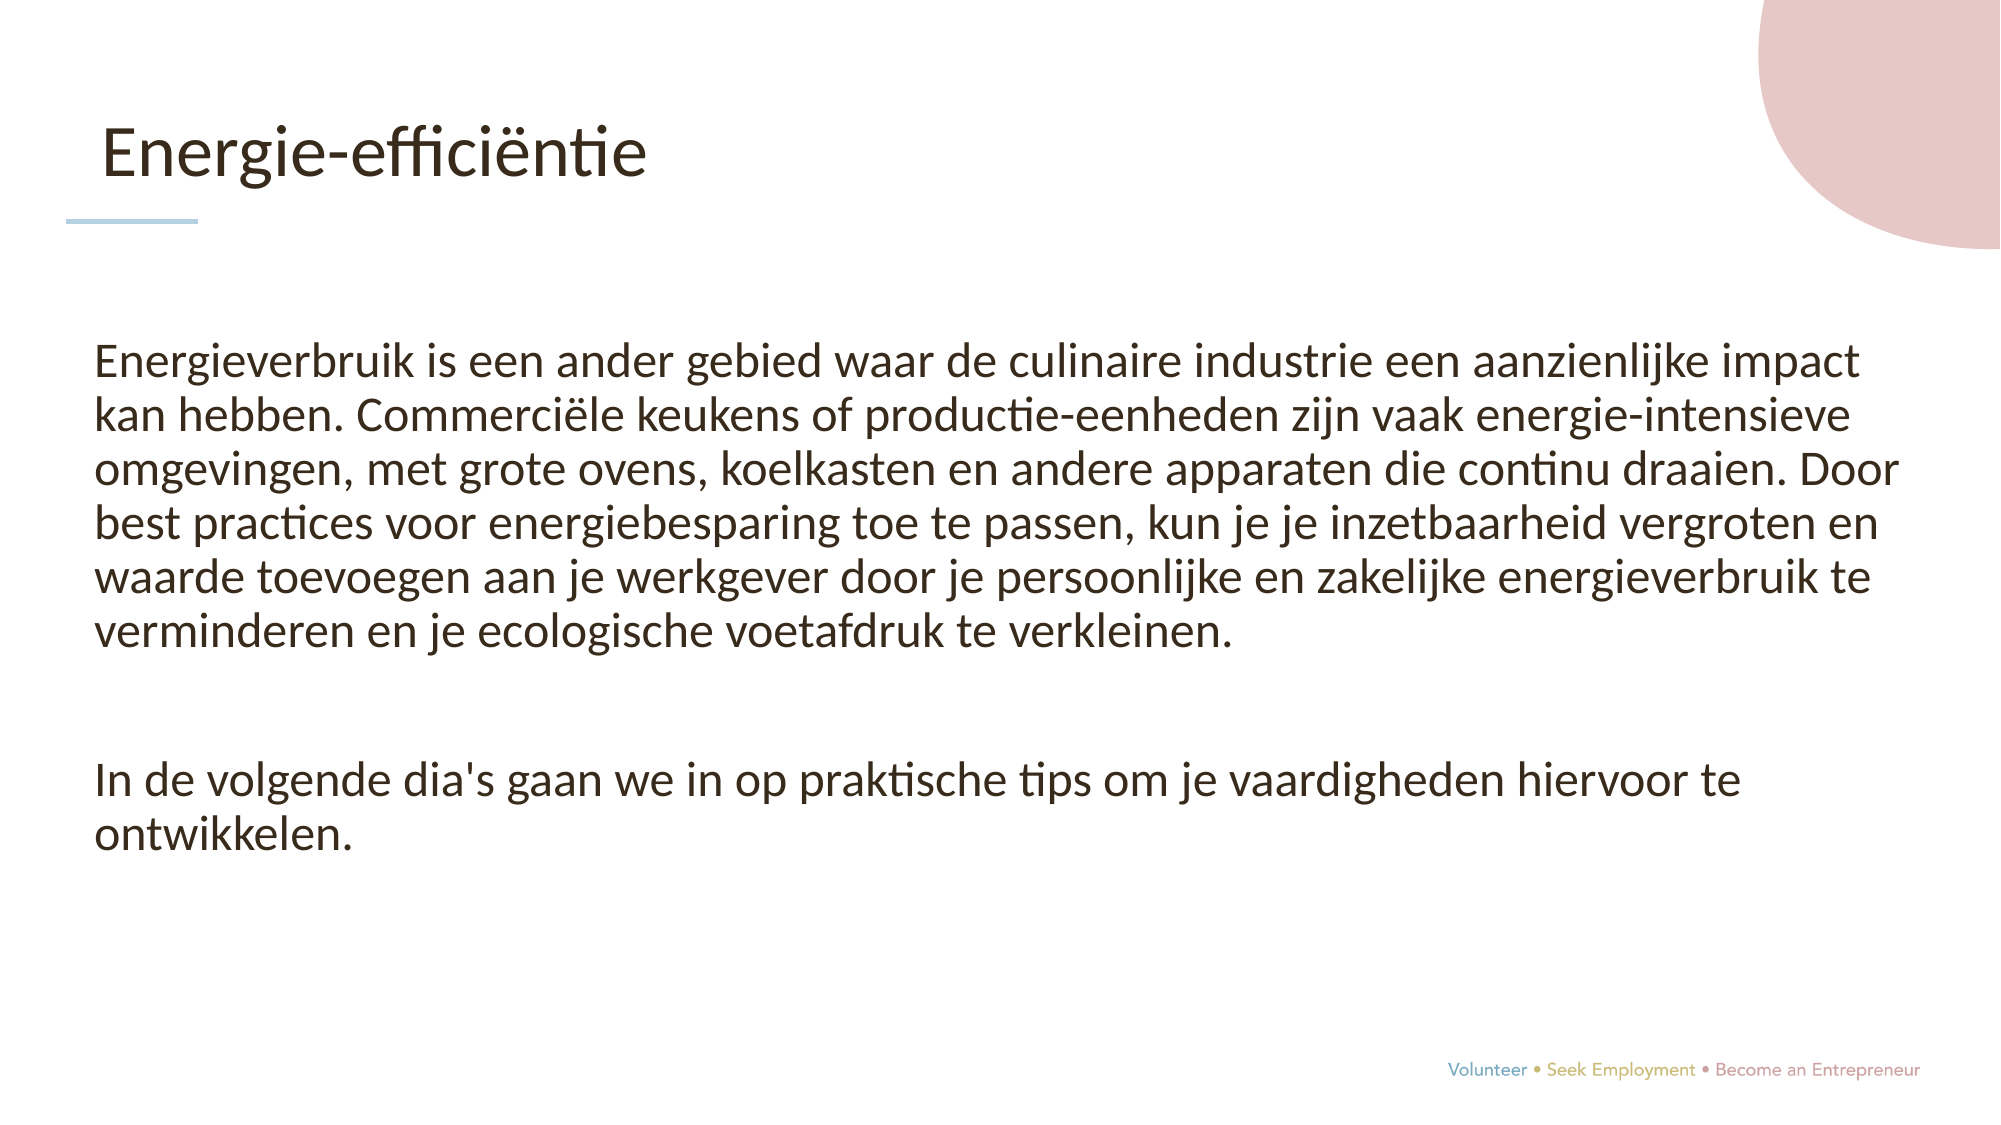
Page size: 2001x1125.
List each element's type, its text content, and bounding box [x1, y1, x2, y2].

list Energie-efficiëntie [86, 105, 1758, 201]
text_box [1758, 0, 2000, 250]
picture [1418, 1046, 1971, 1103]
text_box [66, 219, 198, 224]
list Energieverbruik is een ander gebied waar de culinaire industrie een aanzienlijke impact kan hebben. Commerciële keukens of productie-eenheden zijn vaak energie-intensieve omgevingen, met grote ovens, koelkasten en andere apparaten die continu draaien. Door best practices voor energiebesparing toe te passen, kun je je inzetbaarheid vergroten en waarde toevoegen aan je werkgever door je persoonlijke en zakelijke energieverbruik te verminderen en je ecologische voetafdruk te verkleinen. In de volgende dia's gaan we in op praktische tips om je vaardigheden hiervoor te ontwikkelen. [79, 326, 1921, 1040]
